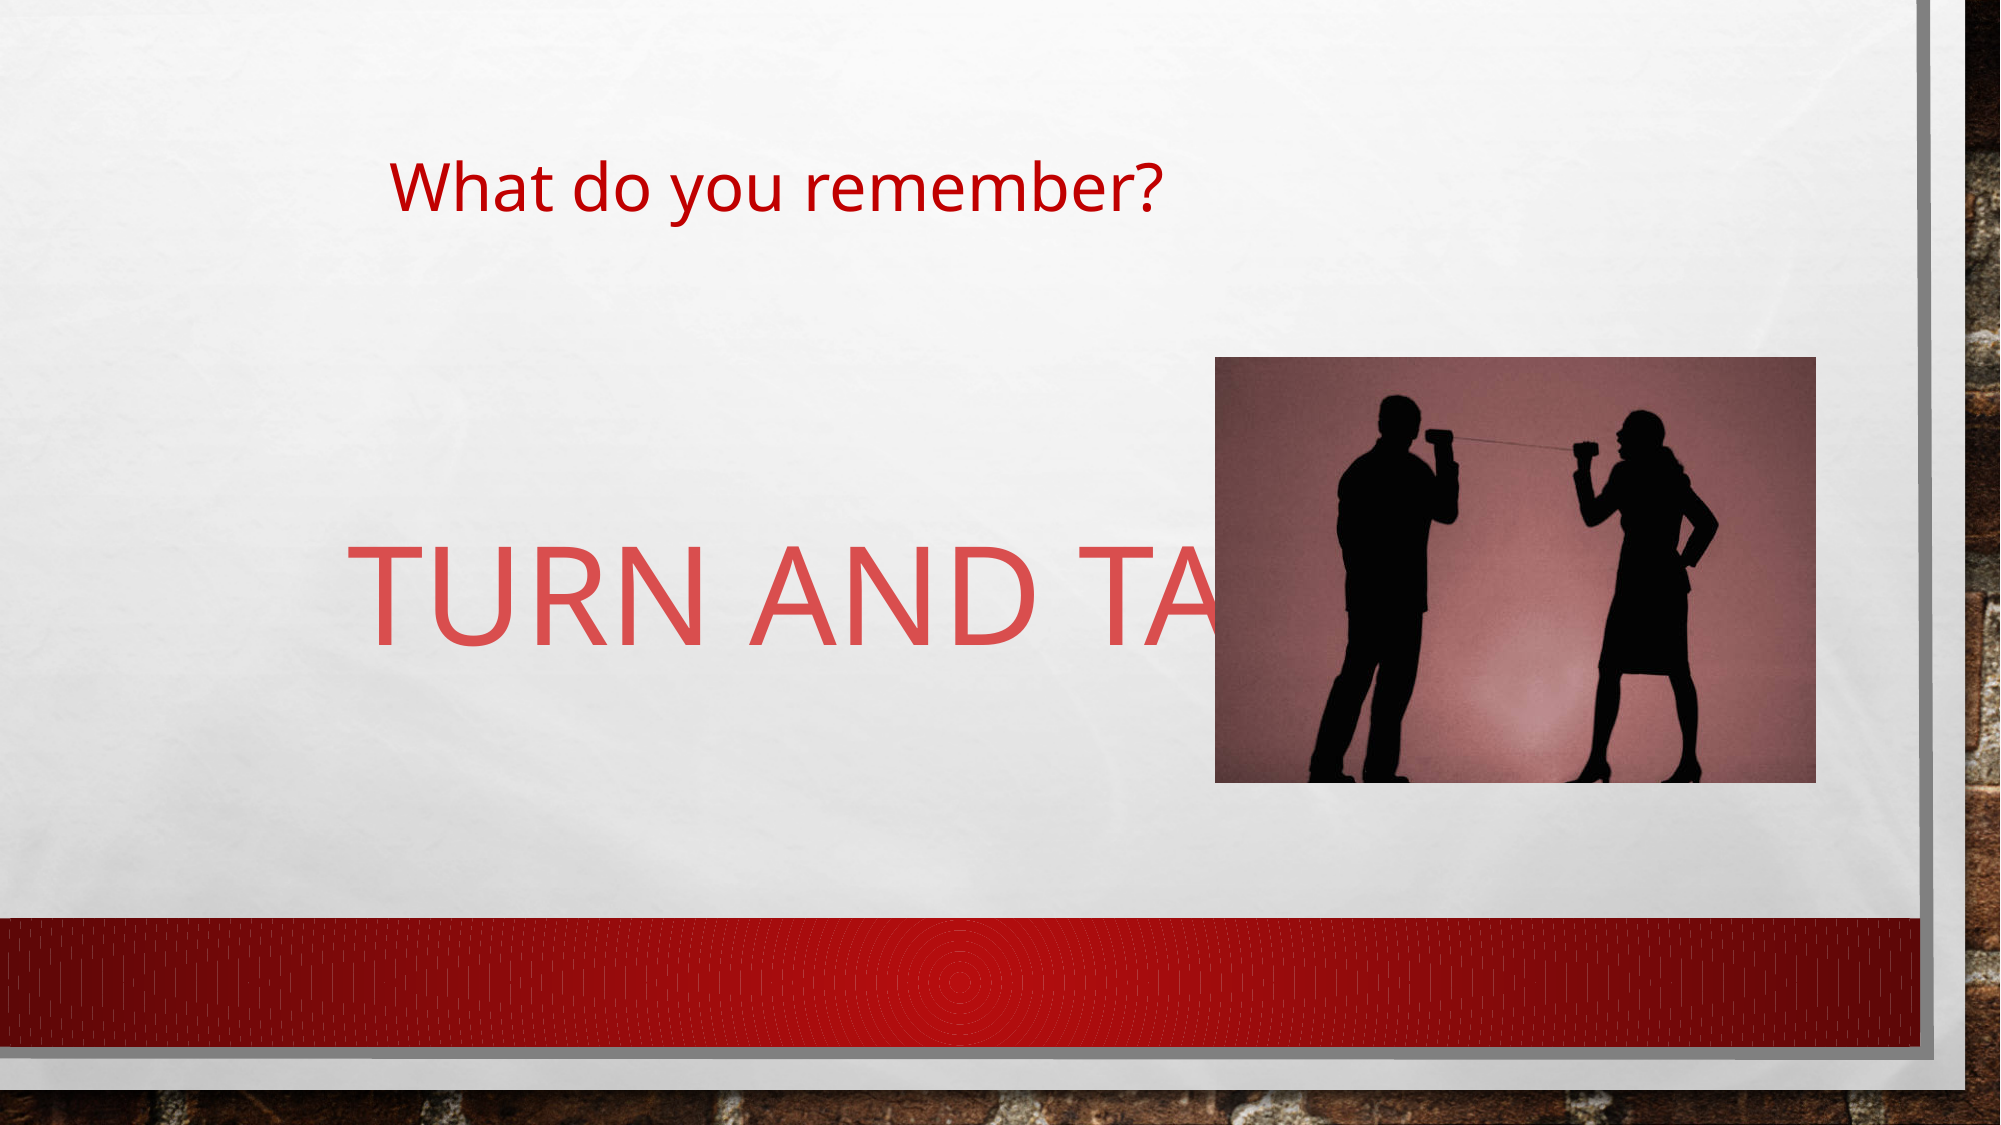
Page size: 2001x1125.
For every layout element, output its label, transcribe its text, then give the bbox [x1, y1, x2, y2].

picture [0, 0, 2000, 1125]
picture [1215, 357, 1817, 784]
title Turn and Talk [332, 212, 1675, 991]
text_box What do you remember? [375, 137, 1613, 233]
